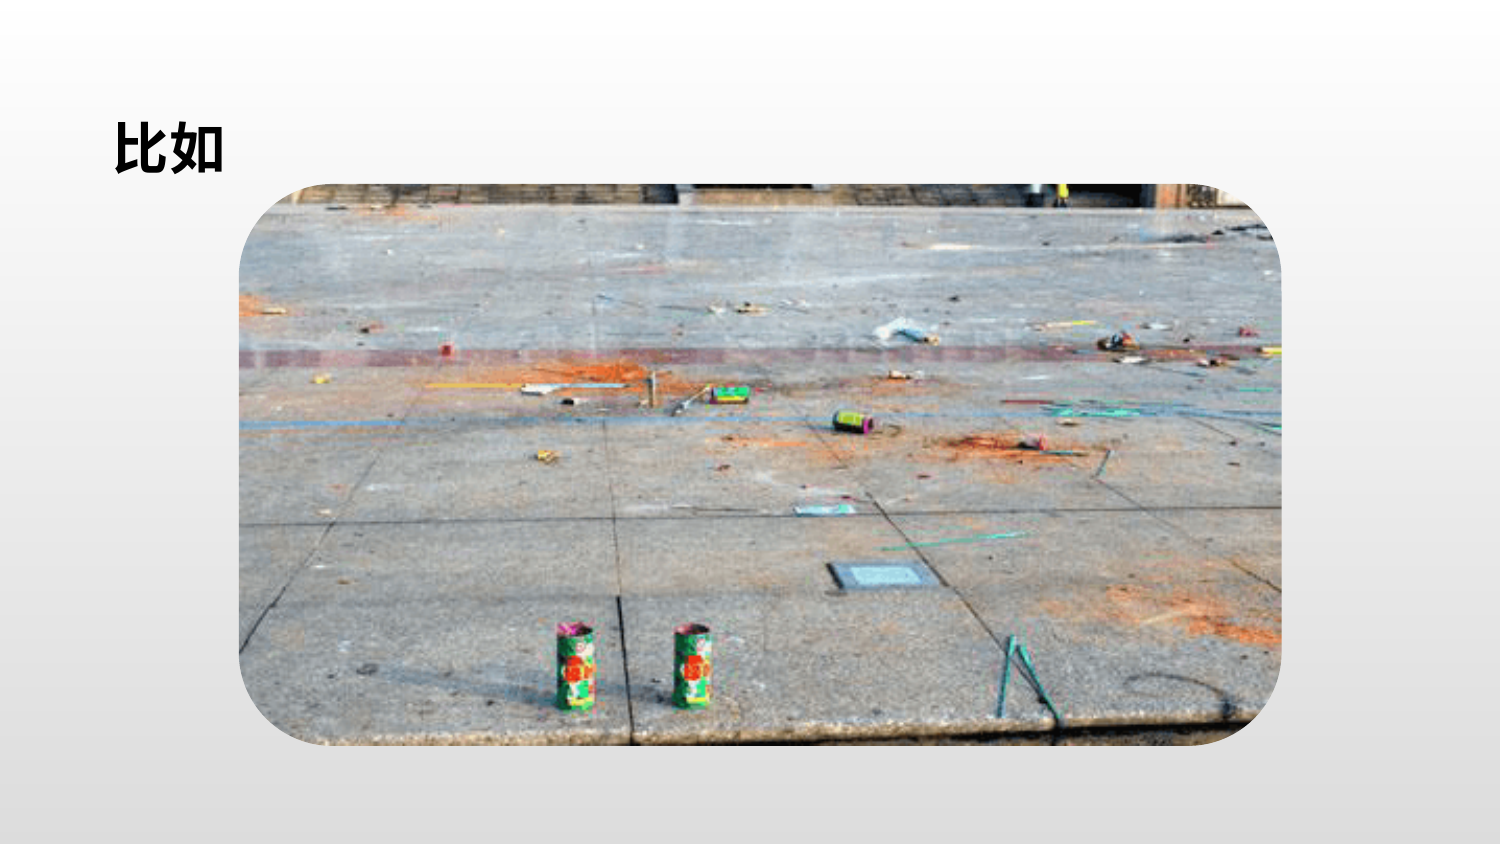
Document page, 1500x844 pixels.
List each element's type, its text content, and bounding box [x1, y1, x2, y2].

picture [238, 183, 1282, 746]
text_box 比如 [101, 87, 280, 187]
